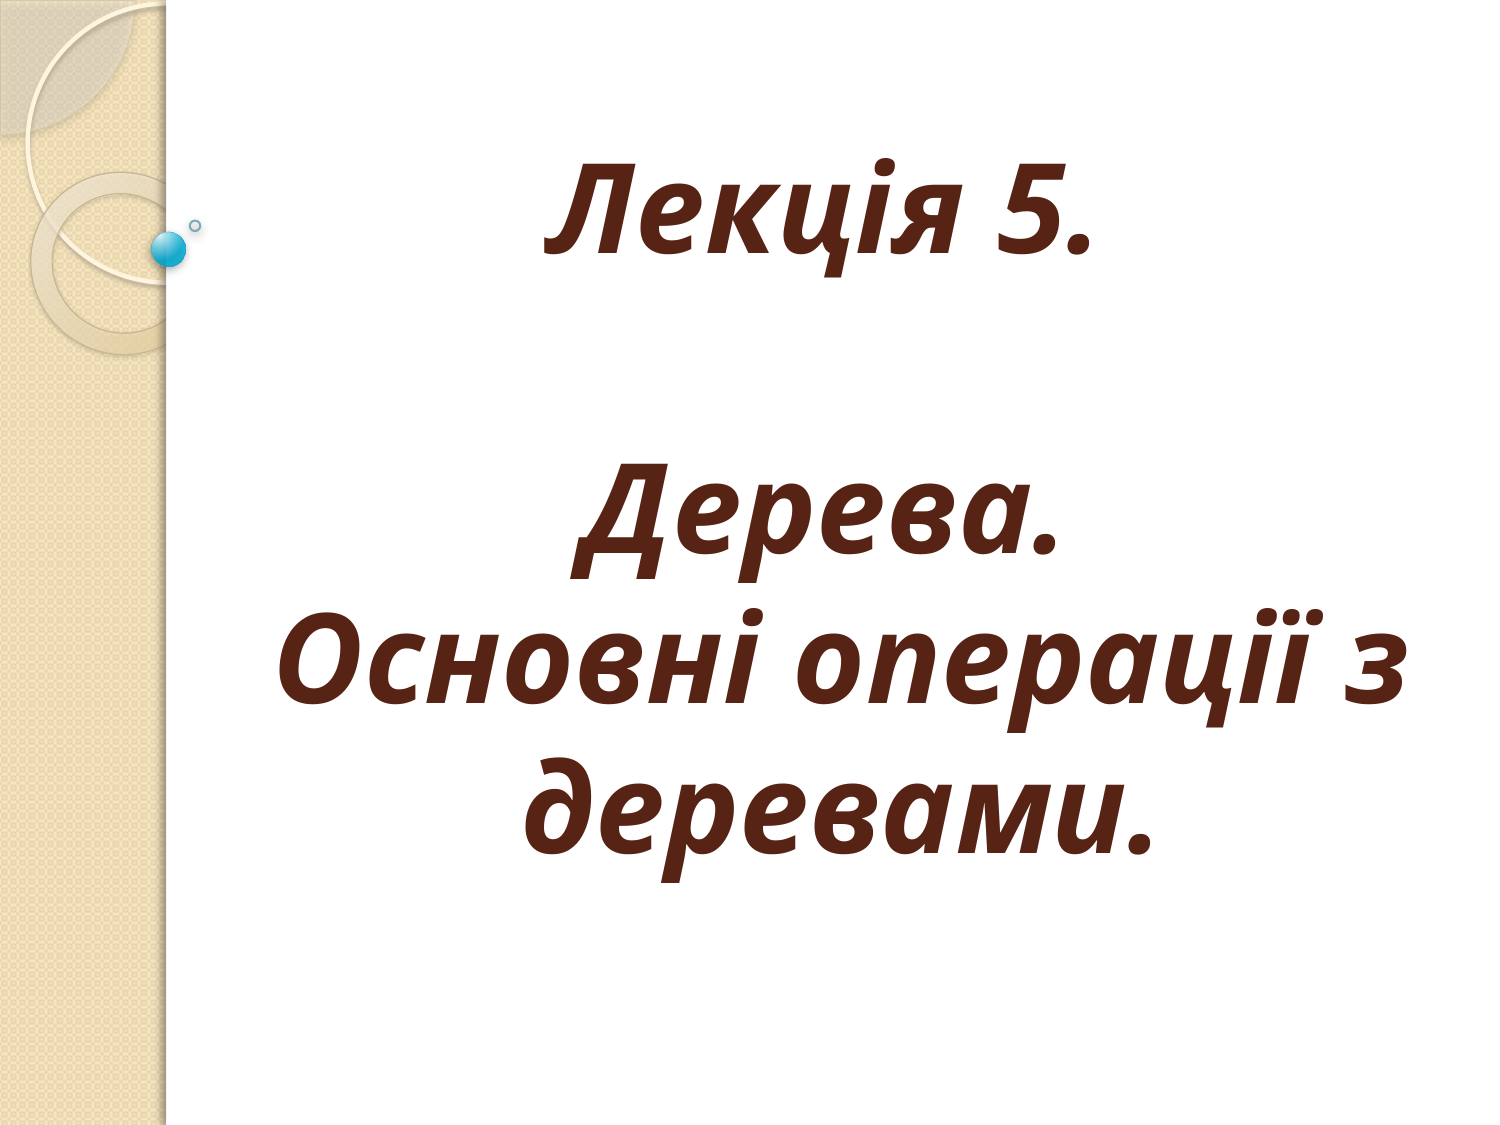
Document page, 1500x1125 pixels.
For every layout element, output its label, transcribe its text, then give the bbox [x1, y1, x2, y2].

title Лекція 5. Дерева. Основні операції з деревами. [234, 644, 1450, 886]
